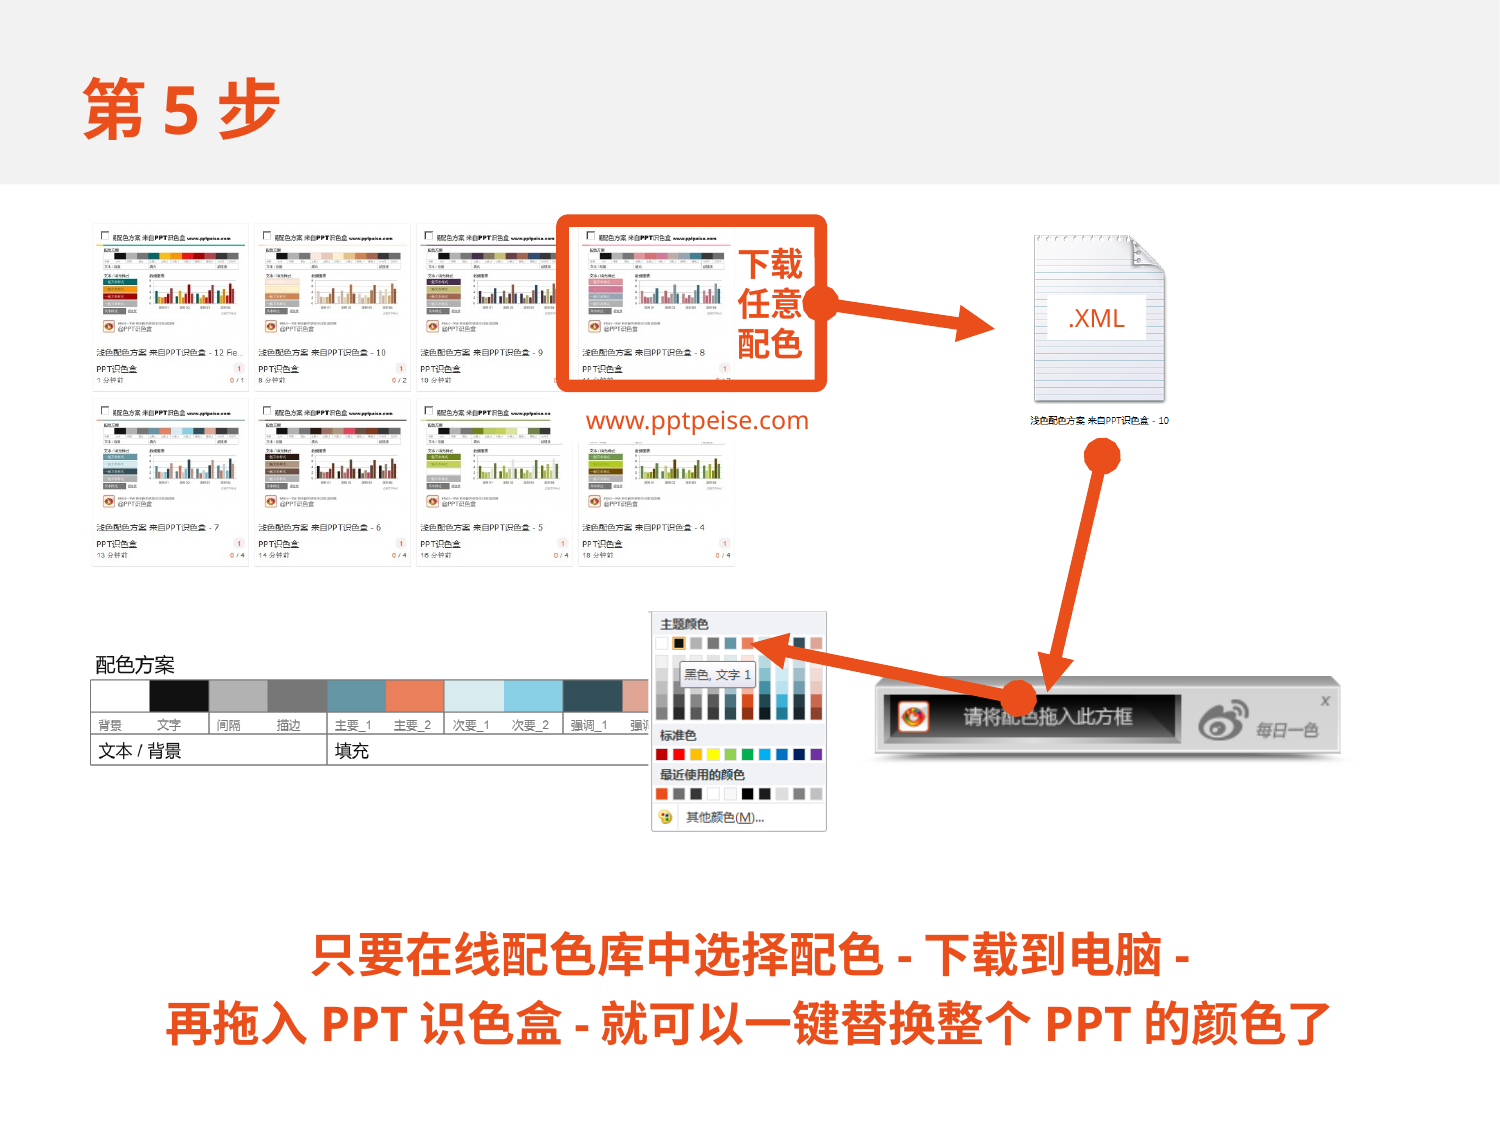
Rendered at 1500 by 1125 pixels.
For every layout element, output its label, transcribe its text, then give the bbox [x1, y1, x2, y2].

text_box 下载 任意 配色 [739, 219, 822, 387]
picture [88, 219, 739, 571]
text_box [1047, 455, 1103, 693]
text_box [749, 643, 1019, 699]
title 第5步 [64, 30, 1436, 185]
picture [83, 611, 829, 834]
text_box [820, 302, 996, 330]
text_box 只要在线配色库中选择配色-下载到电脑- 再拖入PPT识色盒-就可以一键替换整个PPT的颜色了 [64, 905, 1436, 1059]
picture [1006, 220, 1198, 437]
text_box [0, 0, 1500, 187]
picture [856, 675, 1360, 766]
text_box www.pptpeise.com [743, 397, 846, 443]
